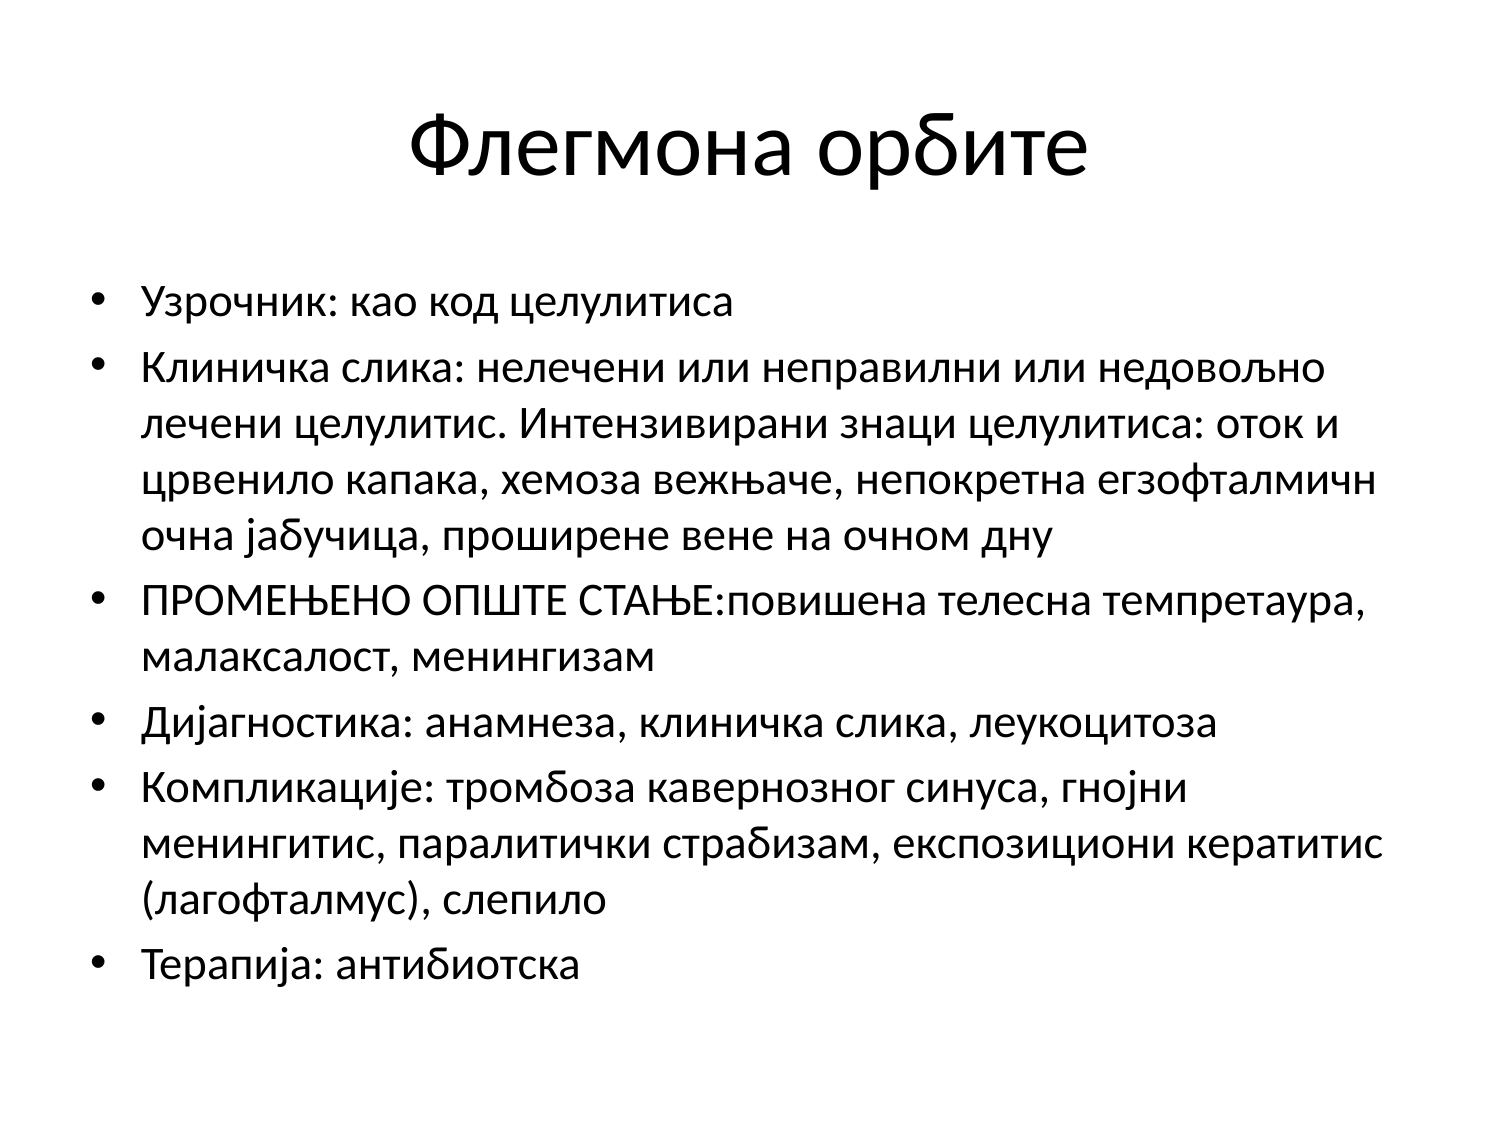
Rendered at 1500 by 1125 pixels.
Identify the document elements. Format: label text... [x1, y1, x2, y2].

list Узрочник: као код целулитиса Клиничка слика: нелечени или неправилни или недовољно лечени целулитис. Интензивирани знаци целулитиса: оток и црвенило капака, хемоза вежњаче, непокретна егзофталмичн очна јабучица, проширене вене на очном дну ПРОМЕЊЕНО ОПШТЕ СТАЊЕ:повишена телесна темпретаура, малаксалост, менингизам Дијагностика: анамнеза, клиничка слика, леукоцитоза Компликације: тромбоза кавернозног синуса, гнојни менингитис, паралитички страбизам, експозициони кератитис (лагофталмус), слепило Терапија: антибиотска [75, 262, 1425, 1005]
title Флегмона орбите [75, 45, 1425, 233]
